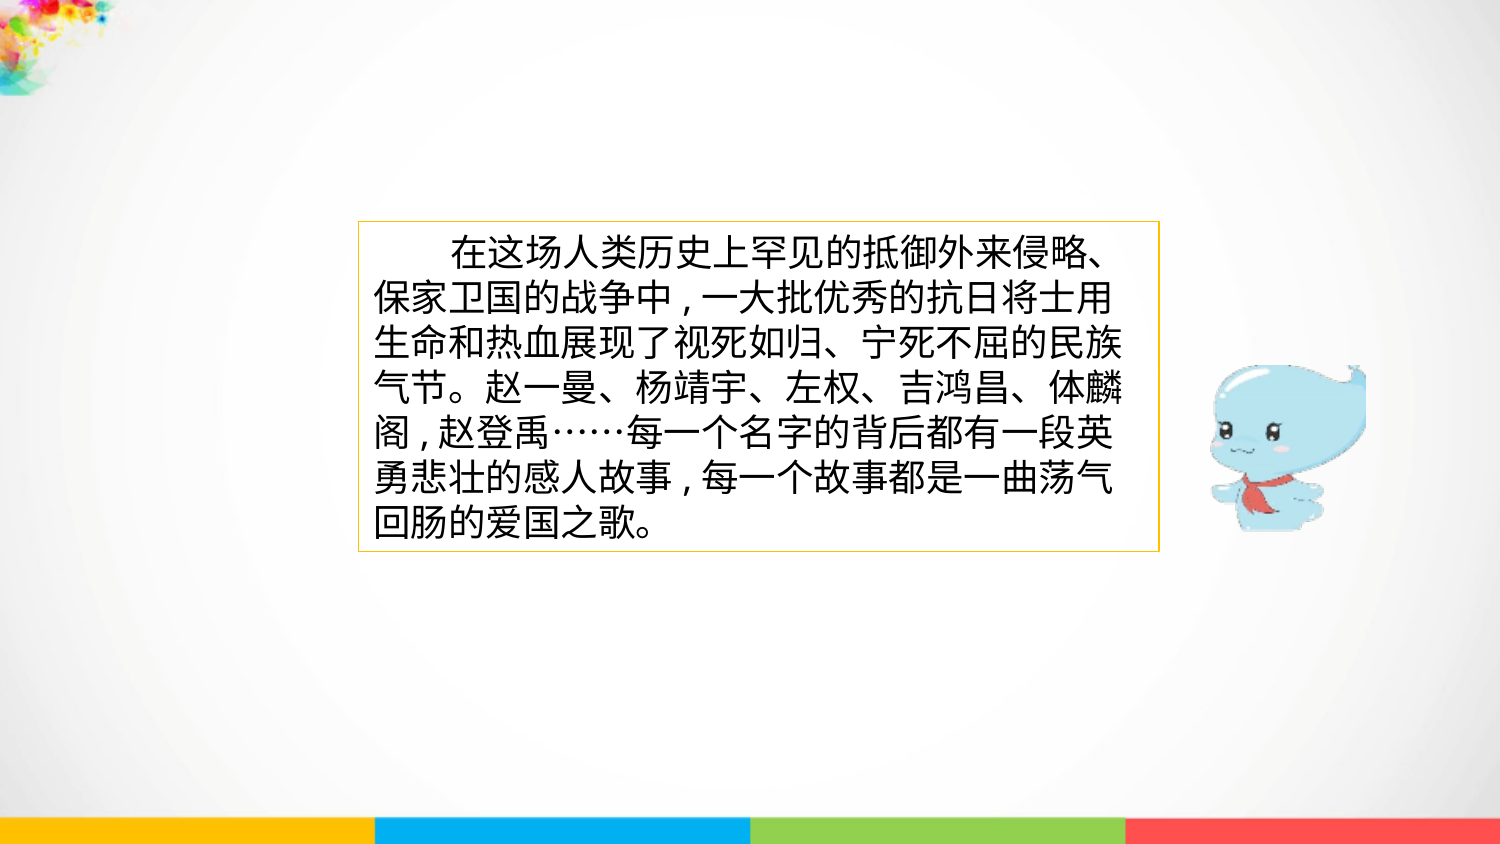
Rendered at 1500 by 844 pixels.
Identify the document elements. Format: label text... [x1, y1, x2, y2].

text_box 在这场人类历史上罕见的抵御外来侵略、保家卫国的战争中,一大批优秀的抗日将士用生命和热血展现了视死如归、宁死不屈的民族气节。赵一曼、杨靖宇、左权、吉鸿昌、体麟阁,赵登禹……每一个名字的背后都有一段英勇悲壮的感人故事,每一个故事都是一曲荡气回肠的爱国之歌。 [358, 221, 1160, 552]
picture [0, 0, 1500, 844]
